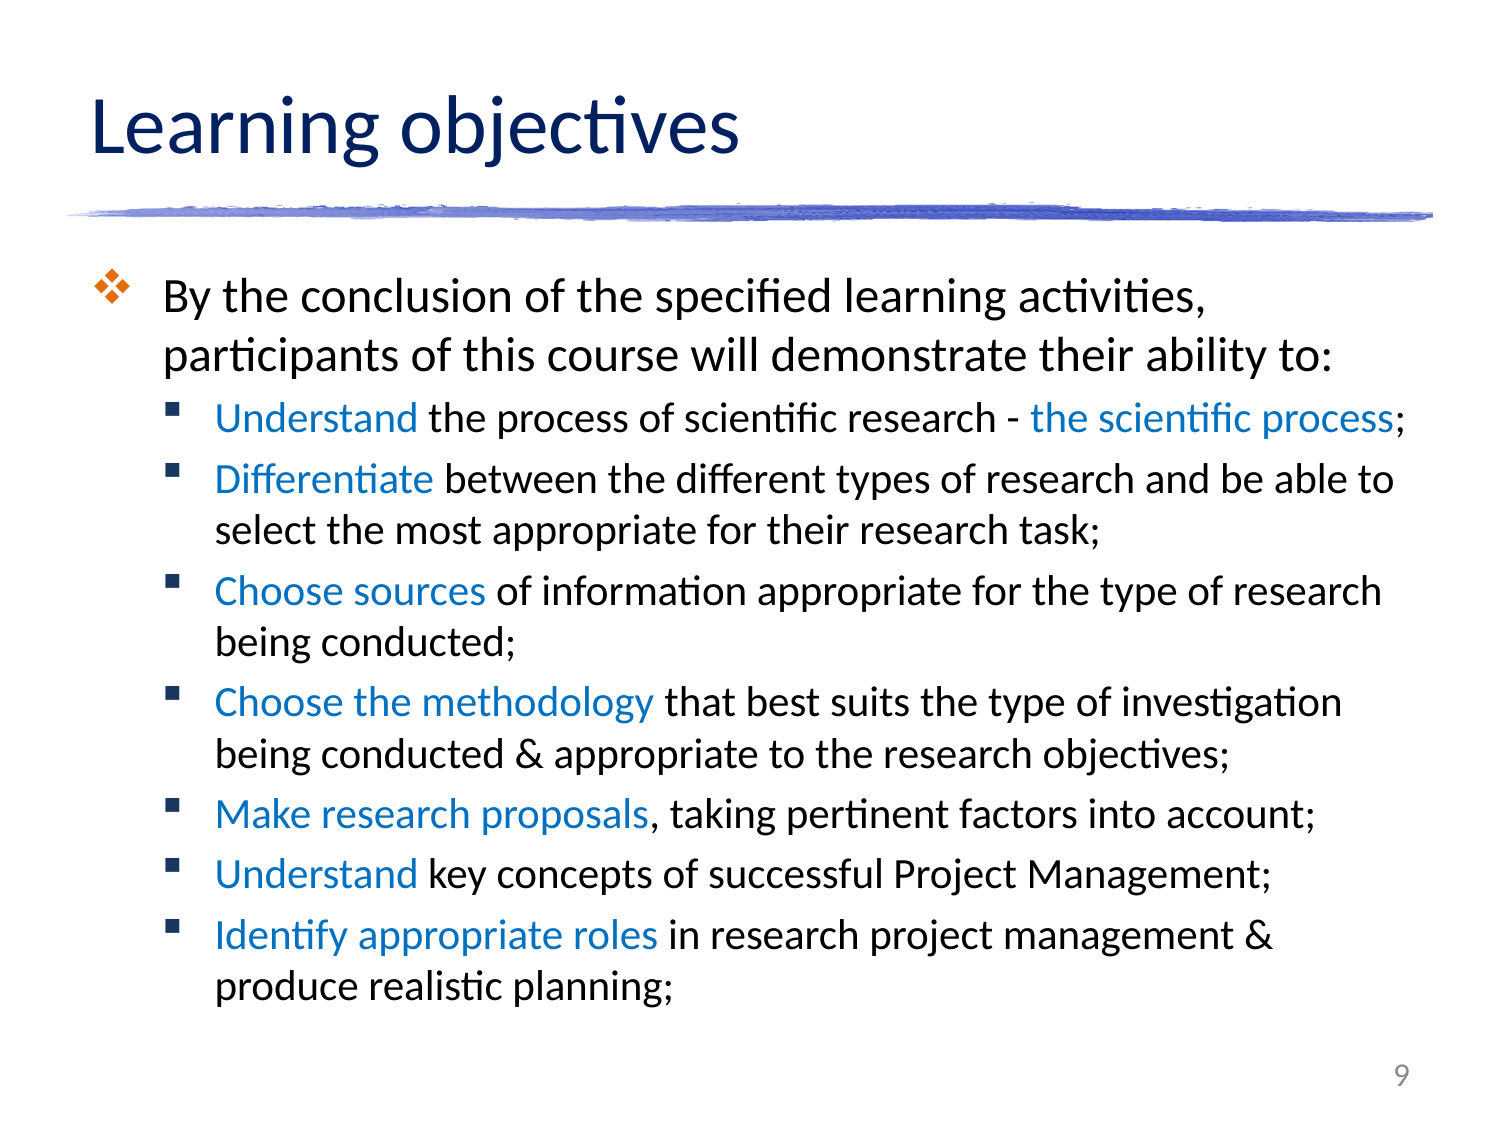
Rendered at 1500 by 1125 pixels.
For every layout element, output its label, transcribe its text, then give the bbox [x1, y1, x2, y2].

list By the conclusion of the specified learning activities, participants of this course will demonstrate their ability to: Understand the process of scientific research - the scientific process; Differentiate between the different types of research and be able to select the most appropriate for their research task; Choose sources of information appropriate for the type of research being conducted; Choose the methodology that best suits the type of investigation being conducted & appropriate to the research objectives; Make research proposals, taking pertinent factors into account; Understand key concepts of successful Project Management; Identify appropriate roles in research project management & produce realistic planning; [75, 255, 1425, 1035]
picture [55, 202, 1444, 226]
slide_number 9 [1074, 1042, 1425, 1103]
title Learning objectives [75, 45, 1424, 197]
